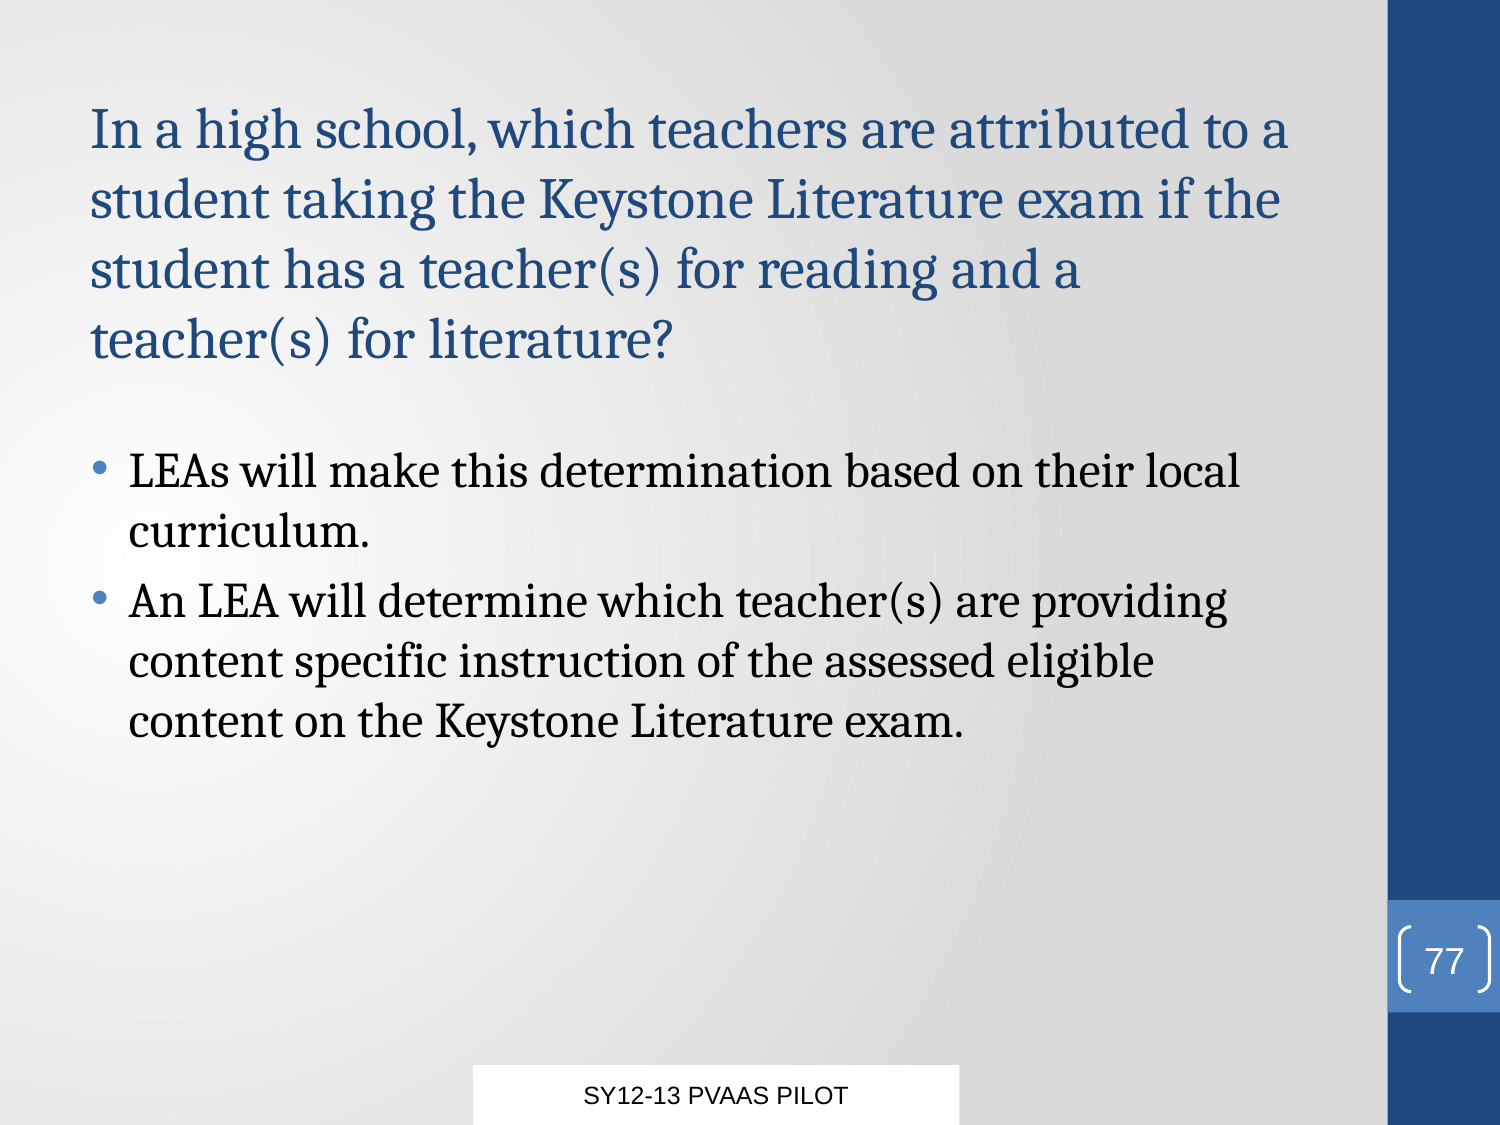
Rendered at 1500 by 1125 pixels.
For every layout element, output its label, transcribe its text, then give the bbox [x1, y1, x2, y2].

footer SY12-13 PVAAS PILOT [473, 1065, 960, 1125]
title In a high school, which teachers are attributed to a student taking the Keystone Literature exam if the student has a teacher(s) for reading and a teacher(s) for literature? [75, 136, 1325, 325]
slide_number 77 [1397, 925, 1492, 994]
list LEAs will make this determination based on their local curriculum. An LEA will determine which teacher(s) are providing content specific instruction of the assessed eligible content on the Keystone Literature exam. [57, 429, 1308, 1061]
